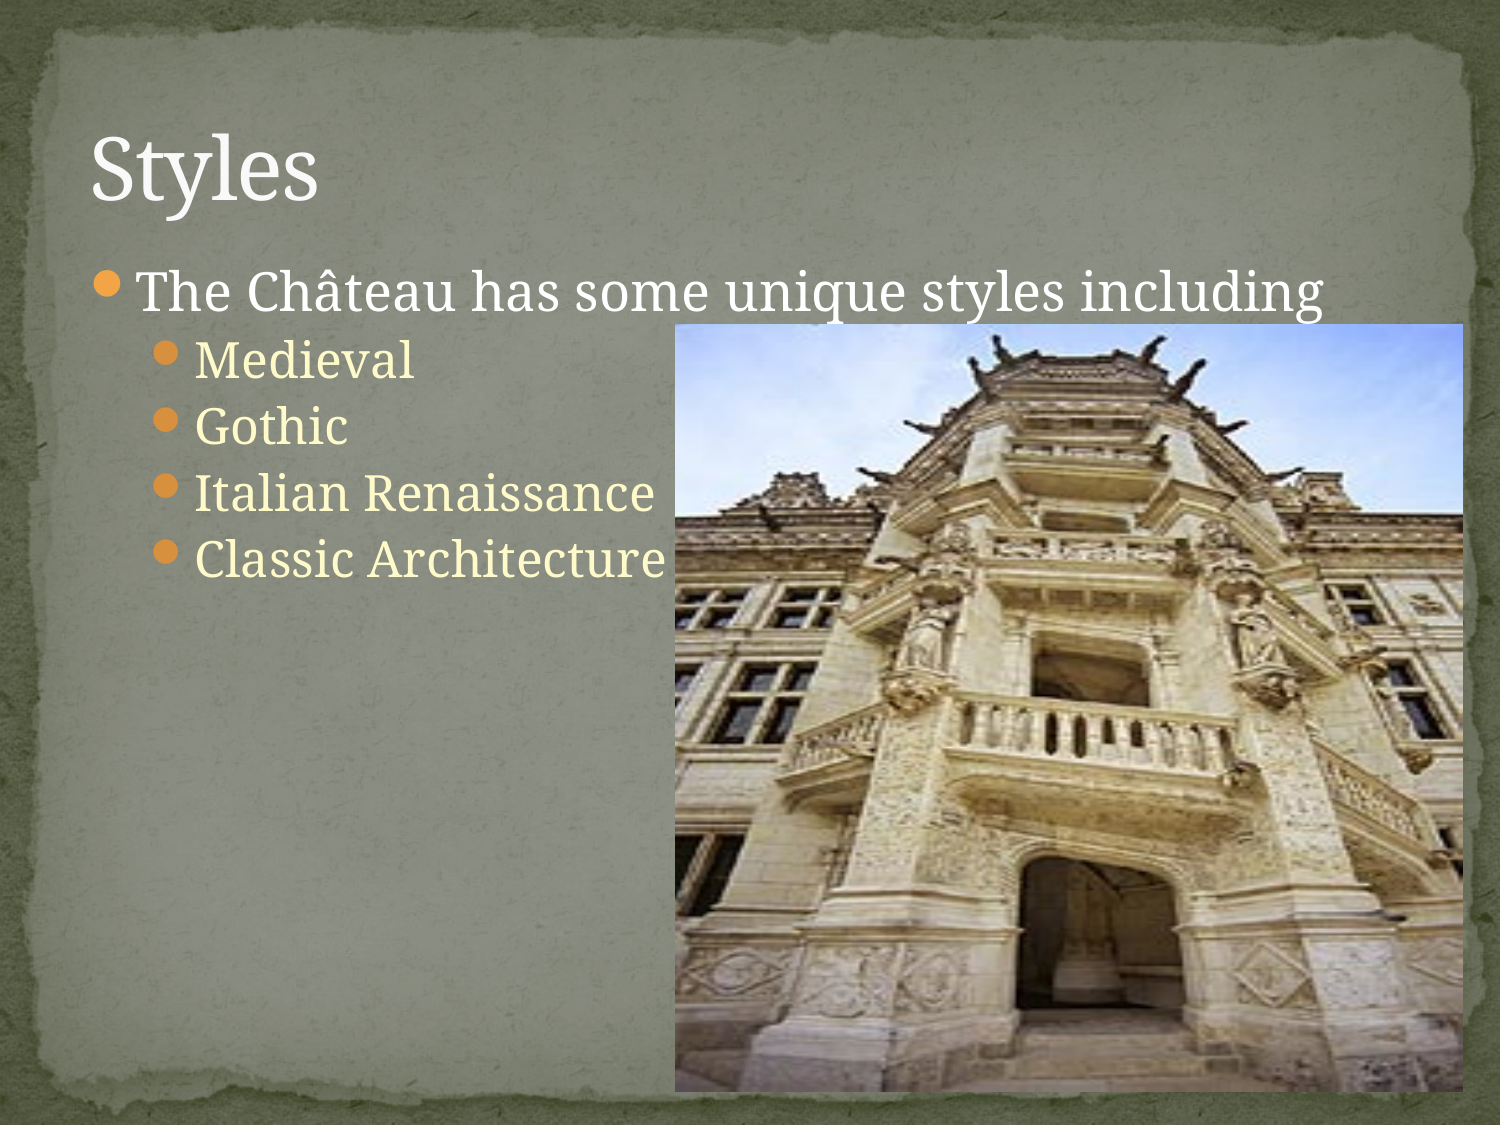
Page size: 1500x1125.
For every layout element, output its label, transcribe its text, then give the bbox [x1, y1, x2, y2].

picture [675, 324, 1463, 1092]
title Styles [74, 24, 1425, 225]
list The Château has some unique styles including Medieval Gothic Italian Renaissance Classic Architecture [75, 249, 1425, 1000]
